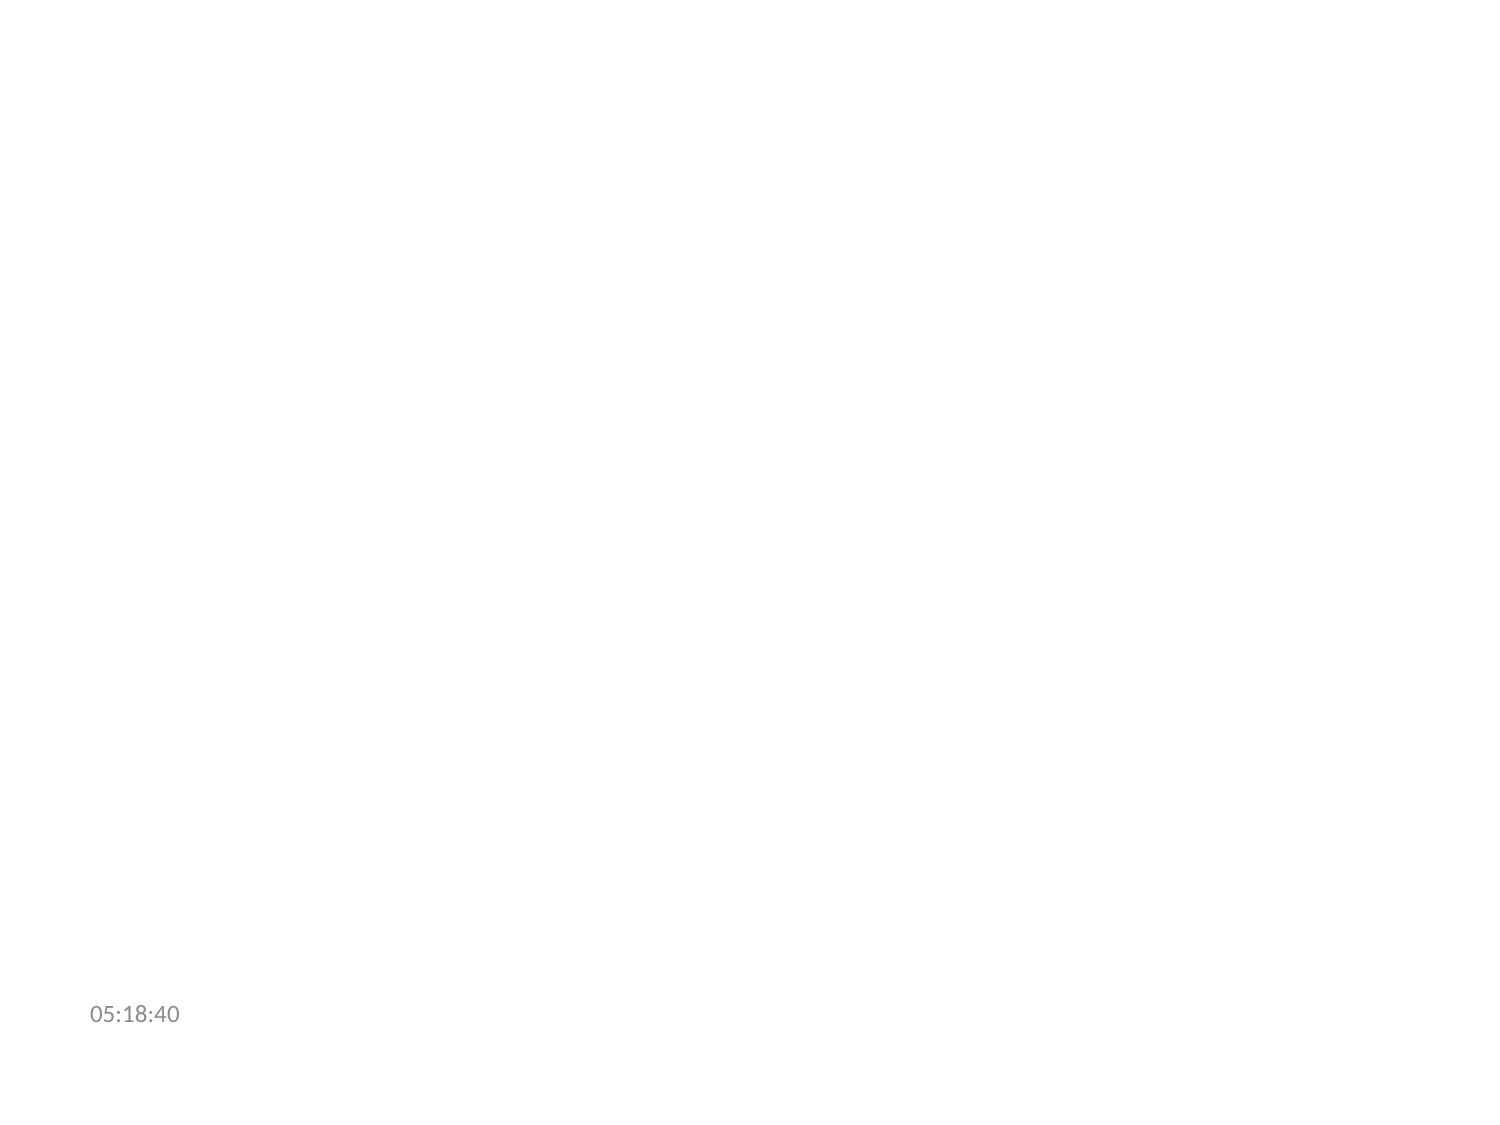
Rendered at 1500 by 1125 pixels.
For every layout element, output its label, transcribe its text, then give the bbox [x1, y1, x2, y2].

text_box 15:35:09 [75, 982, 425, 1043]
